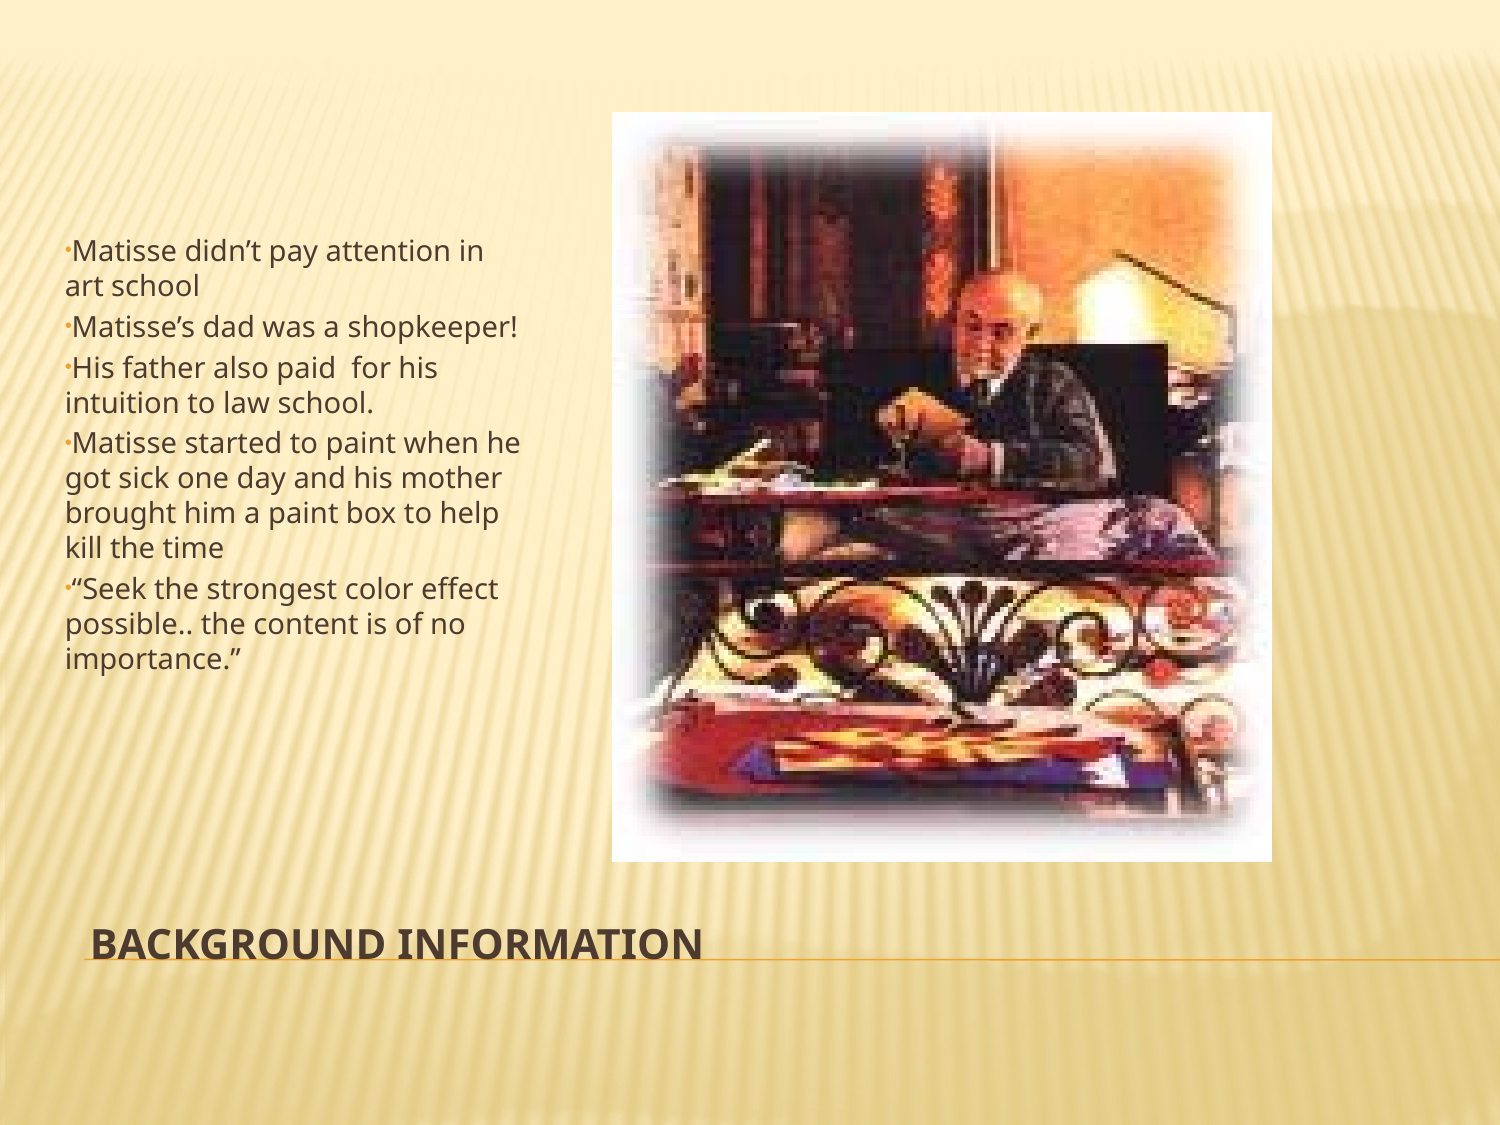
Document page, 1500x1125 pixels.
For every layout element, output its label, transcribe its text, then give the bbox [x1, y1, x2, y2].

list Matisse didn’t pay attention in art school Matisse’s dad was a shopkeeper! His father also paid for his intuition to law school. Matisse started to paint when he got sick one day and his mother brought him a paint box to help kill the time “Seek the strongest color effect possible.. the content is of no importance.” [50, 224, 544, 995]
title Background information [544, 900, 1463, 986]
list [612, 112, 1272, 862]
